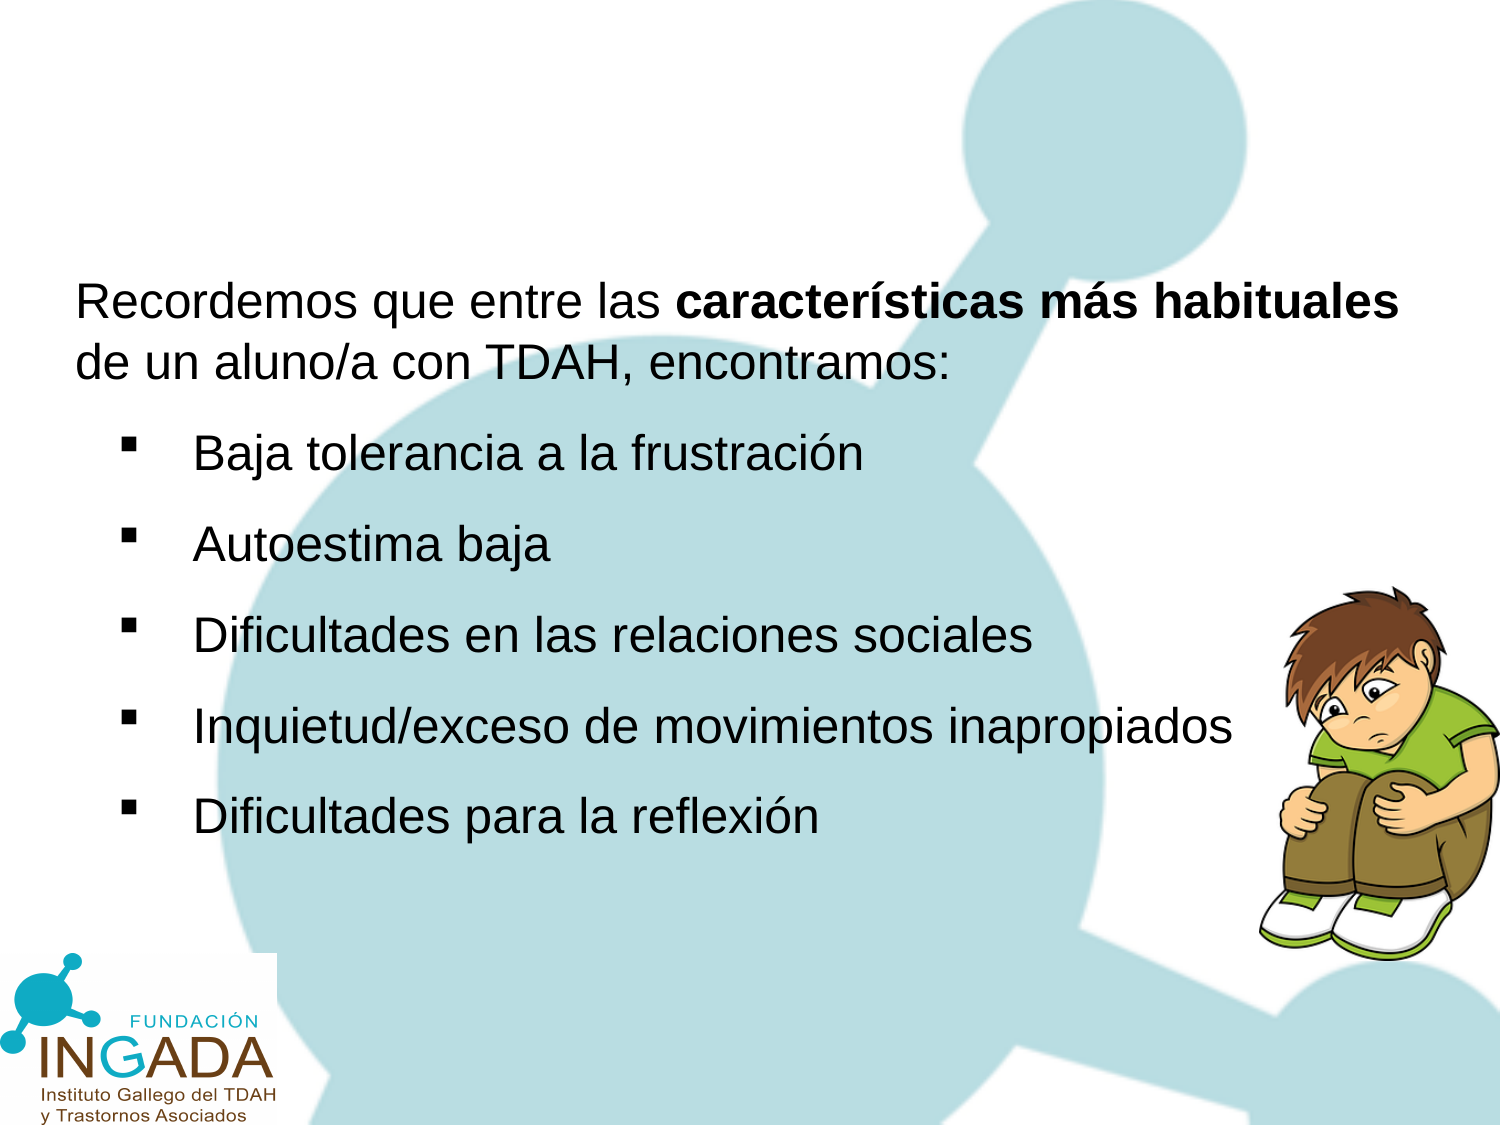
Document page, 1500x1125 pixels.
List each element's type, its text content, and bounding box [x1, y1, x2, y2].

picture [0, 0, 1500, 1125]
list Recordemos que entre las características más habituales de un aluno/a con TDAH, encontramos: Baja tolerancia a la frustración Autoestima baja Dificultades en las relaciones sociales Inquietud/exceso de movimientos inapropiados Dificultades para la reflexión [75, 267, 1425, 1010]
